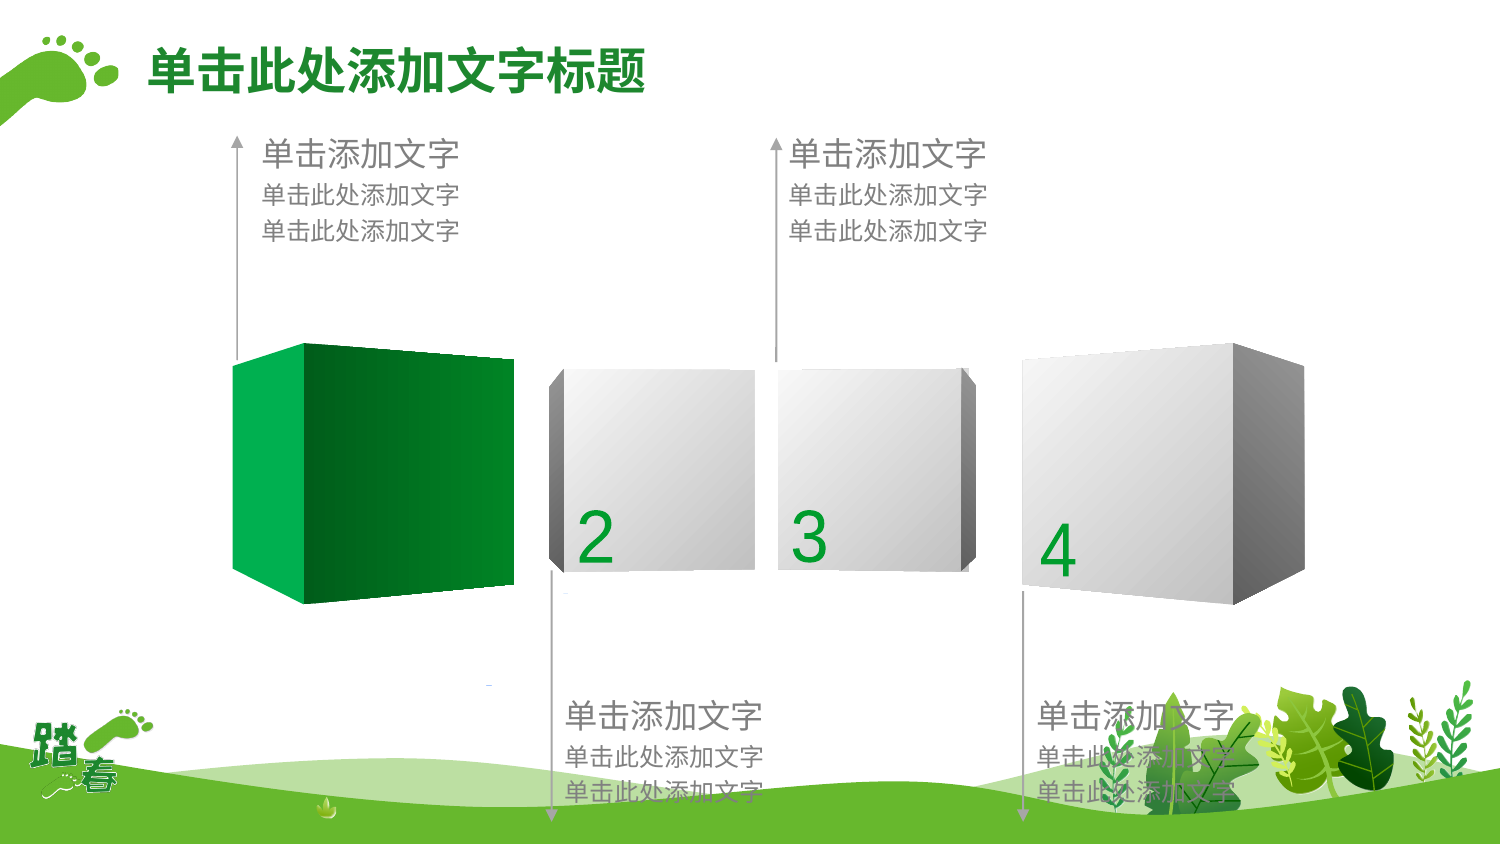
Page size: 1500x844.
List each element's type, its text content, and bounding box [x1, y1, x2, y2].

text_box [232, 135, 514, 686]
text_box 单击添加文字 单击此处添加文字 单击此处添加文字 [1024, 679, 1380, 815]
text_box [778, 368, 969, 573]
text_box [549, 368, 564, 573]
text_box [770, 137, 783, 363]
text_box [1233, 343, 1305, 605]
text_box 单击添加文字 单击此处添加文字 单击此处添加文字 [552, 679, 908, 815]
text_box 单击添加文字 单击此处添加文字 单击此处添加文字 [246, 117, 604, 253]
text_box [1016, 591, 1030, 822]
picture [0, 35, 119, 135]
text_box [564, 368, 755, 573]
text_box 单击添加文字 单击此处添加文字 单击此处添加文字 [773, 117, 1132, 253]
text_box [545, 570, 558, 822]
text_box [1022, 343, 1233, 605]
text_box 单击此处添加文字标题 [131, 31, 662, 107]
picture [29, 709, 154, 799]
text_box [961, 367, 976, 571]
